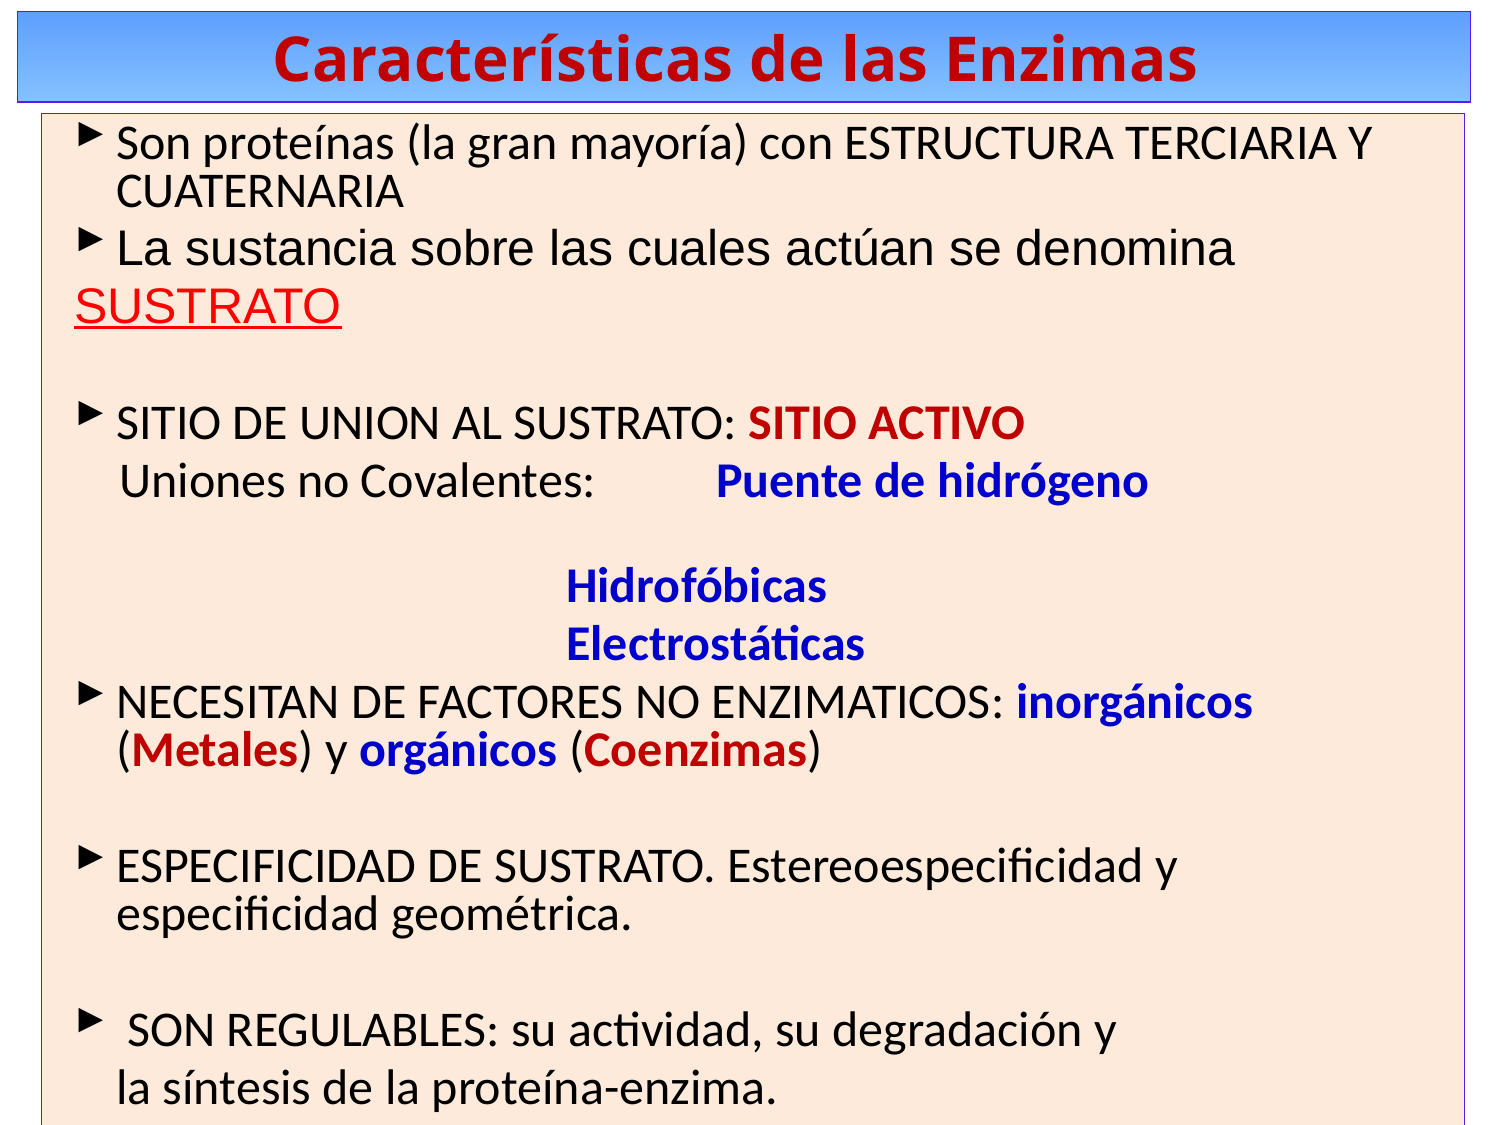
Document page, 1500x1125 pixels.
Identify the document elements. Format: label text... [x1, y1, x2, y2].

list Son proteínas (la gran mayoría) con ESTRUCTURA TERCIARIA Y CUATERNARIA La sustancia sobre las cuales actúan se denomina SUSTRATO SITIO DE UNION AL SUSTRATO: SITIO ACTIVO Uniones no Covalentes: Puente de hidrógeno Hidrofóbicas Electrostáticas NECESITAN DE FACTORES NO ENZIMATICOS: inorgánicos (Metales) y orgánicos (Coenzimas) ESPECIFICIDAD DE SUSTRATO. Estereoespecificidad y especificidad geométrica. SON REGULABLES: su actividad, su degradación y la síntesis de la proteína-enzima. [41, 113, 1465, 1125]
title Características de las Enzimas [17, 11, 1471, 103]
